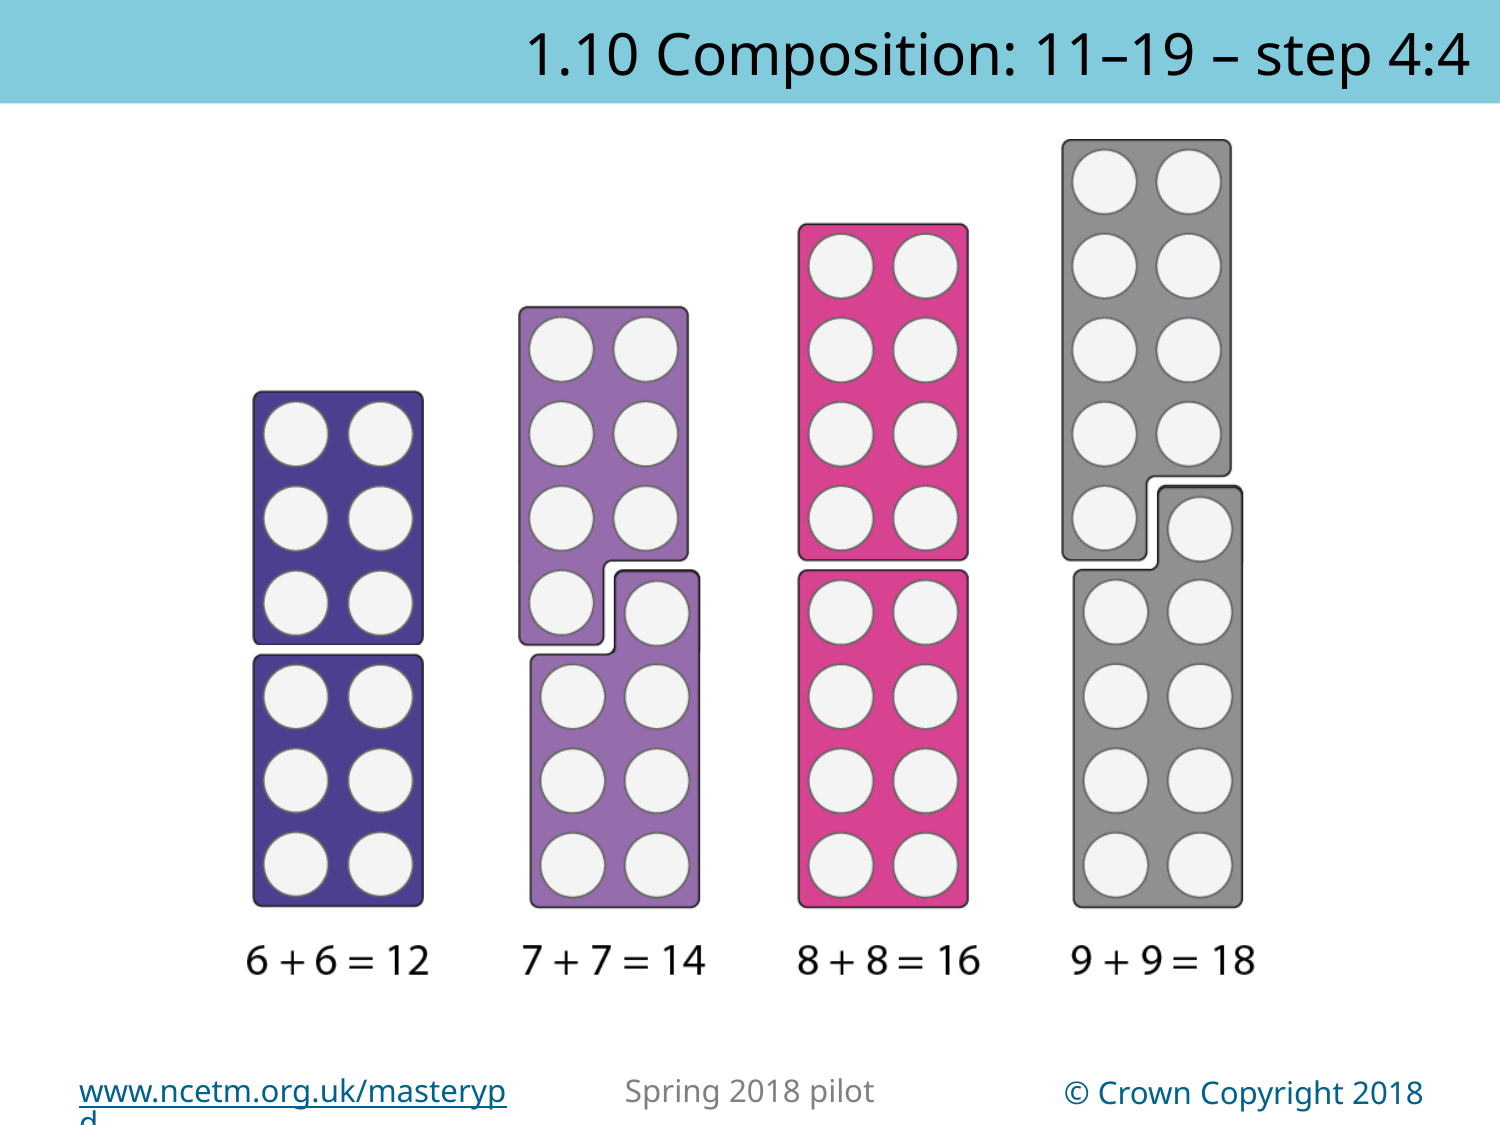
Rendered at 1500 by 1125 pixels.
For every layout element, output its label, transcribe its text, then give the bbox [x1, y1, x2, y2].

list 1.10 Composition: 11–19 – step 4:4 [0, 0, 1500, 104]
picture [783, 207, 1012, 987]
picture [250, 373, 440, 914]
picture [501, 290, 727, 987]
picture [245, 928, 444, 987]
picture [1053, 125, 1282, 987]
